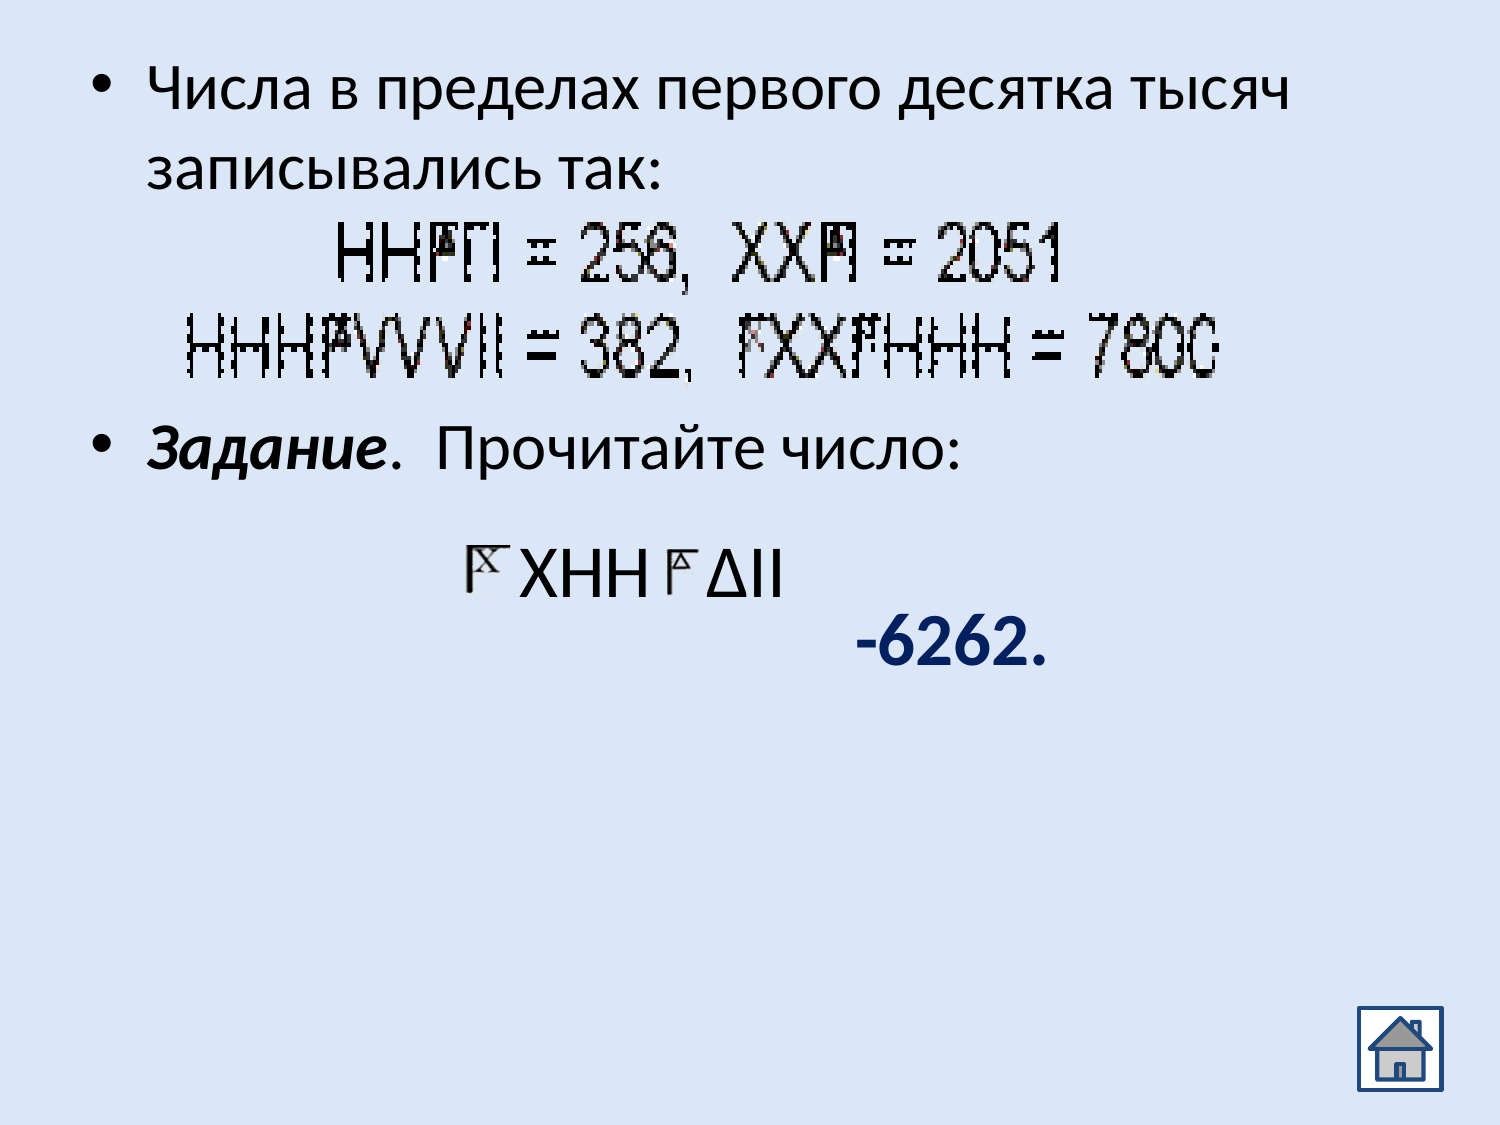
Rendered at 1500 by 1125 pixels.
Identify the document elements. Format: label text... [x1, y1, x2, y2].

text_box [1357, 1006, 1444, 1092]
text_box ХНН [504, 515, 667, 621]
list Числа в пределах первого десятка тысяч записывались так: Задание. Прочитайте число: -6262. [75, 35, 1425, 1005]
text_box ΔII [691, 515, 832, 621]
picture [456, 538, 516, 598]
picture [655, 538, 704, 598]
picture [187, 222, 1219, 387]
